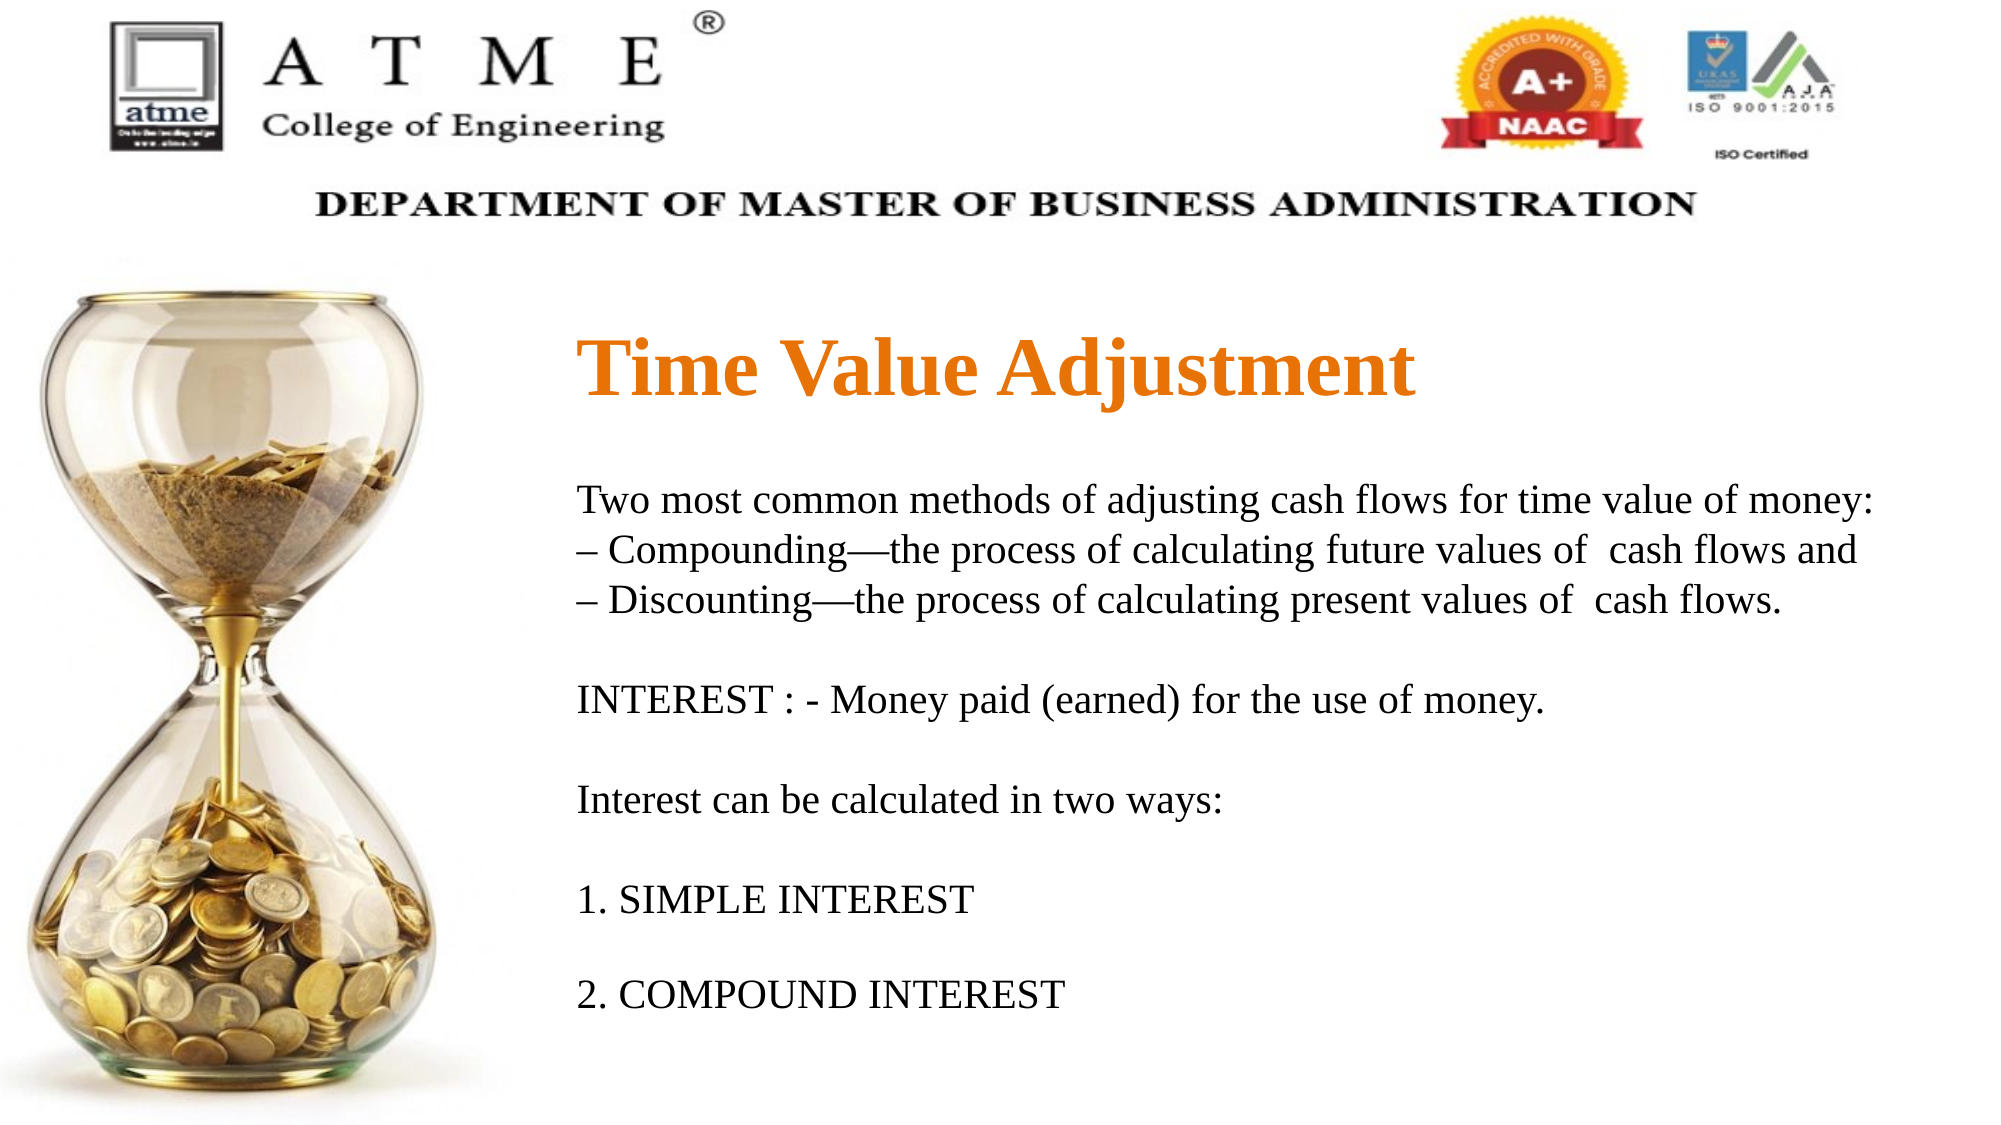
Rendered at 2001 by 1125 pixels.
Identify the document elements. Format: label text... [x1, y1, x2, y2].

picture [100, 9, 1900, 224]
title Time Value Adjustment Two most common methods of adjusting cash flows for time value of money: – Compounding—the process of calculating future values of cash flows and – Discounting—the process of calculating present values of cash flows. INTEREST : - Money paid (earned) for the use of money. Interest can be calculated in two ways: 1. SIMPLE INTEREST 2. COMPOUND INTEREST [561, 304, 1981, 1030]
picture [0, 255, 529, 1125]
